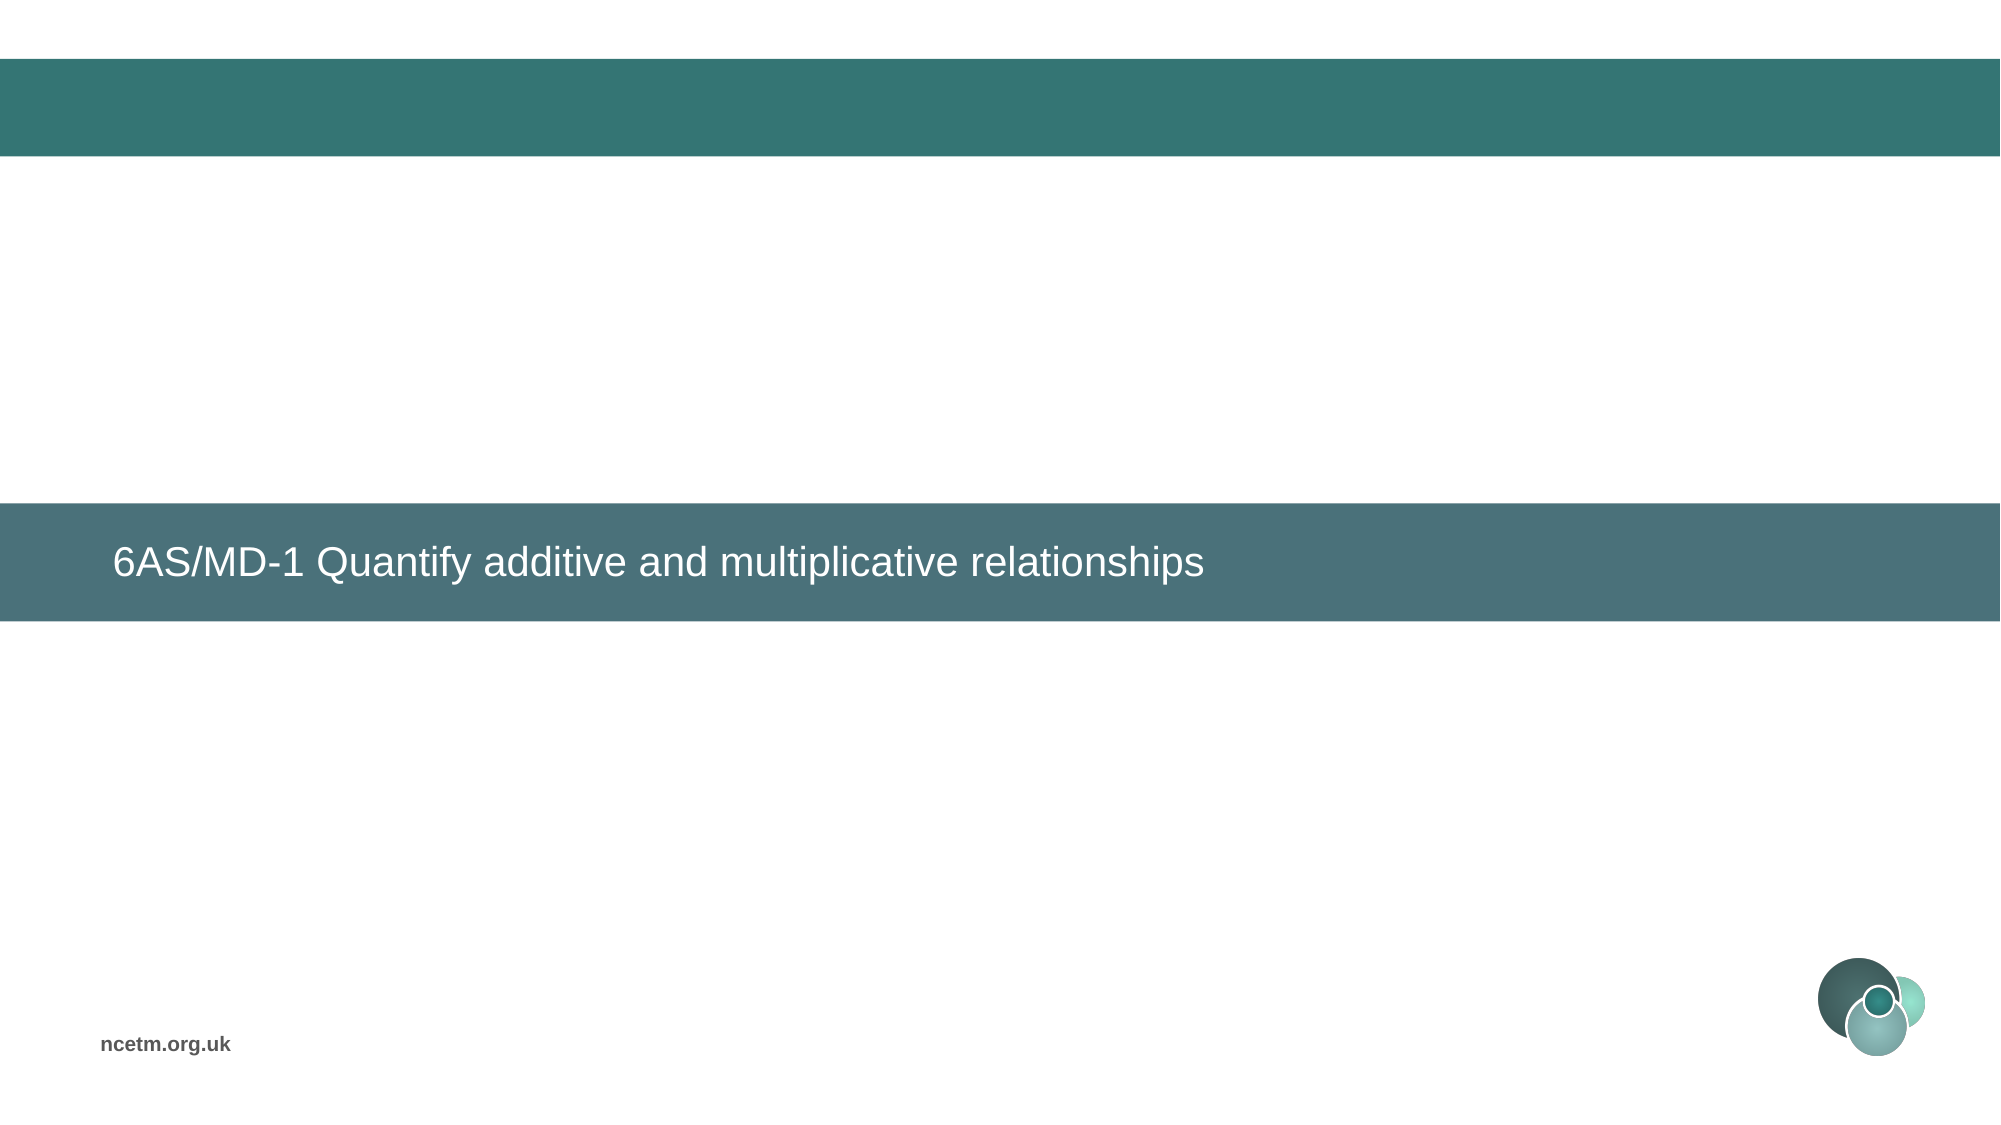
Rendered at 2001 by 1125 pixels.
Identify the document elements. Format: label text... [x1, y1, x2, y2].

text_box 6AS/MD-1 Quantify additive and multiplicative relationships [97, 527, 1945, 598]
picture [1818, 958, 1925, 1056]
text_box [0, 503, 2000, 622]
